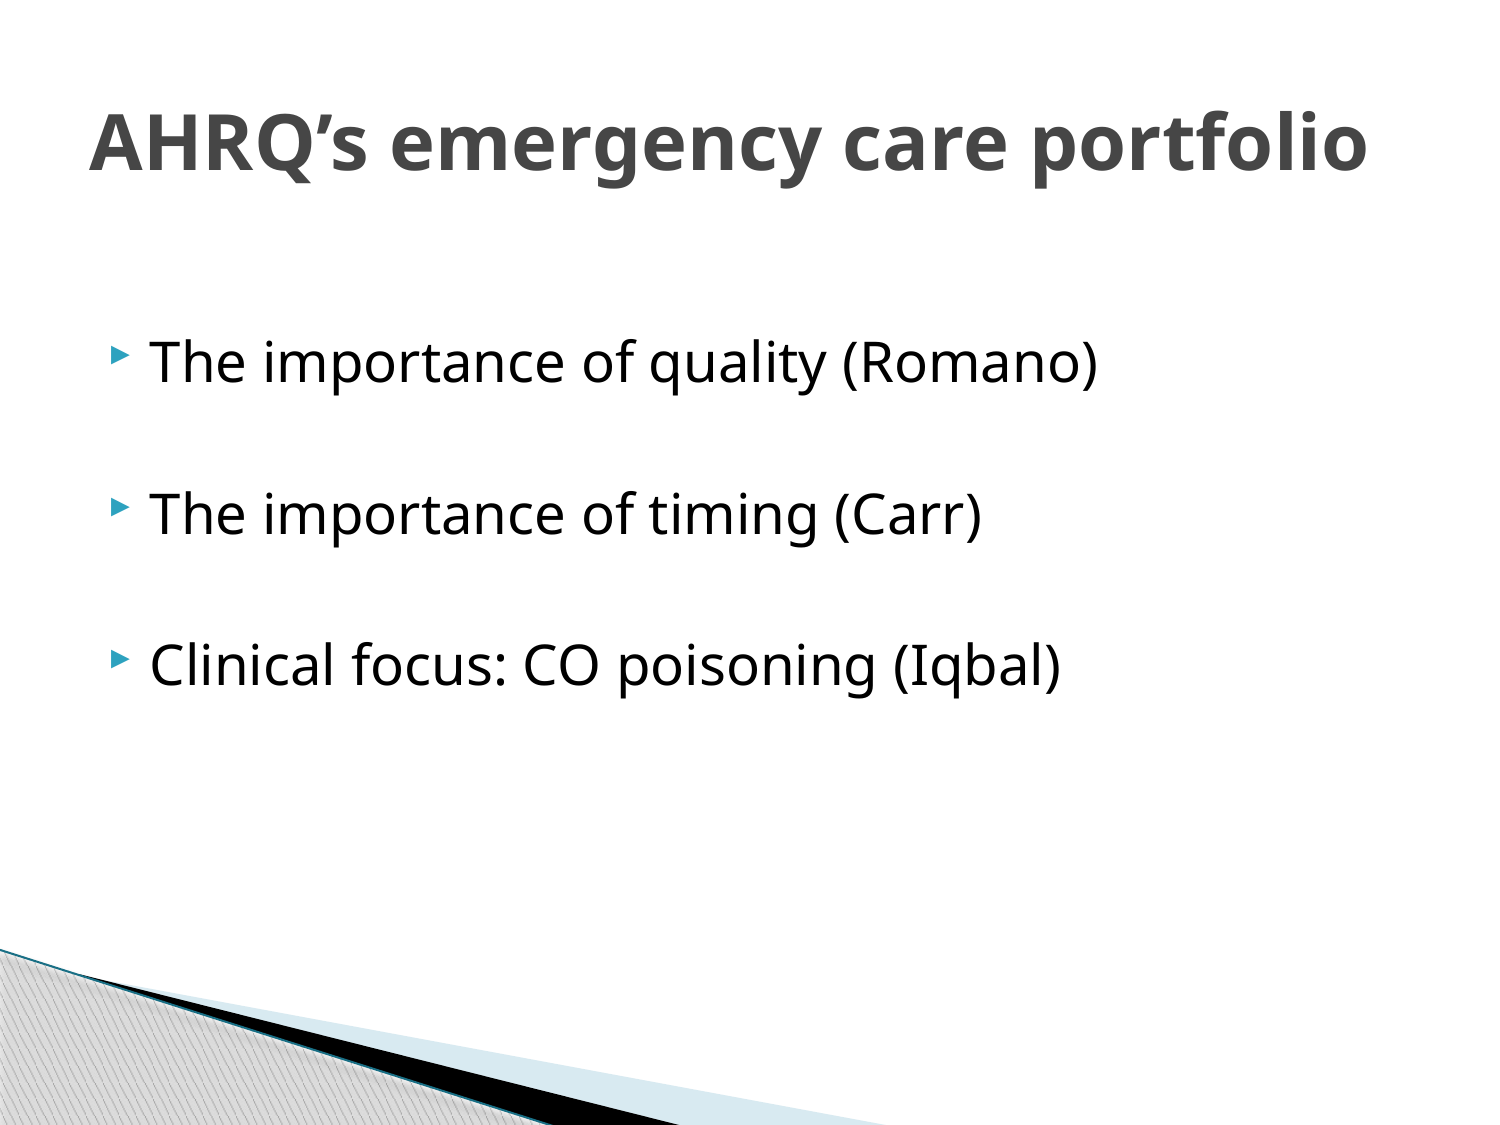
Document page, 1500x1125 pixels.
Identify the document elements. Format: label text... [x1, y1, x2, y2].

title AHRQ’s emergency care portfolio [75, 45, 1425, 233]
list The importance of quality (Romano) The importance of timing (Carr) Clinical focus: CO poisoning (Iqbal) [74, 242, 1426, 986]
